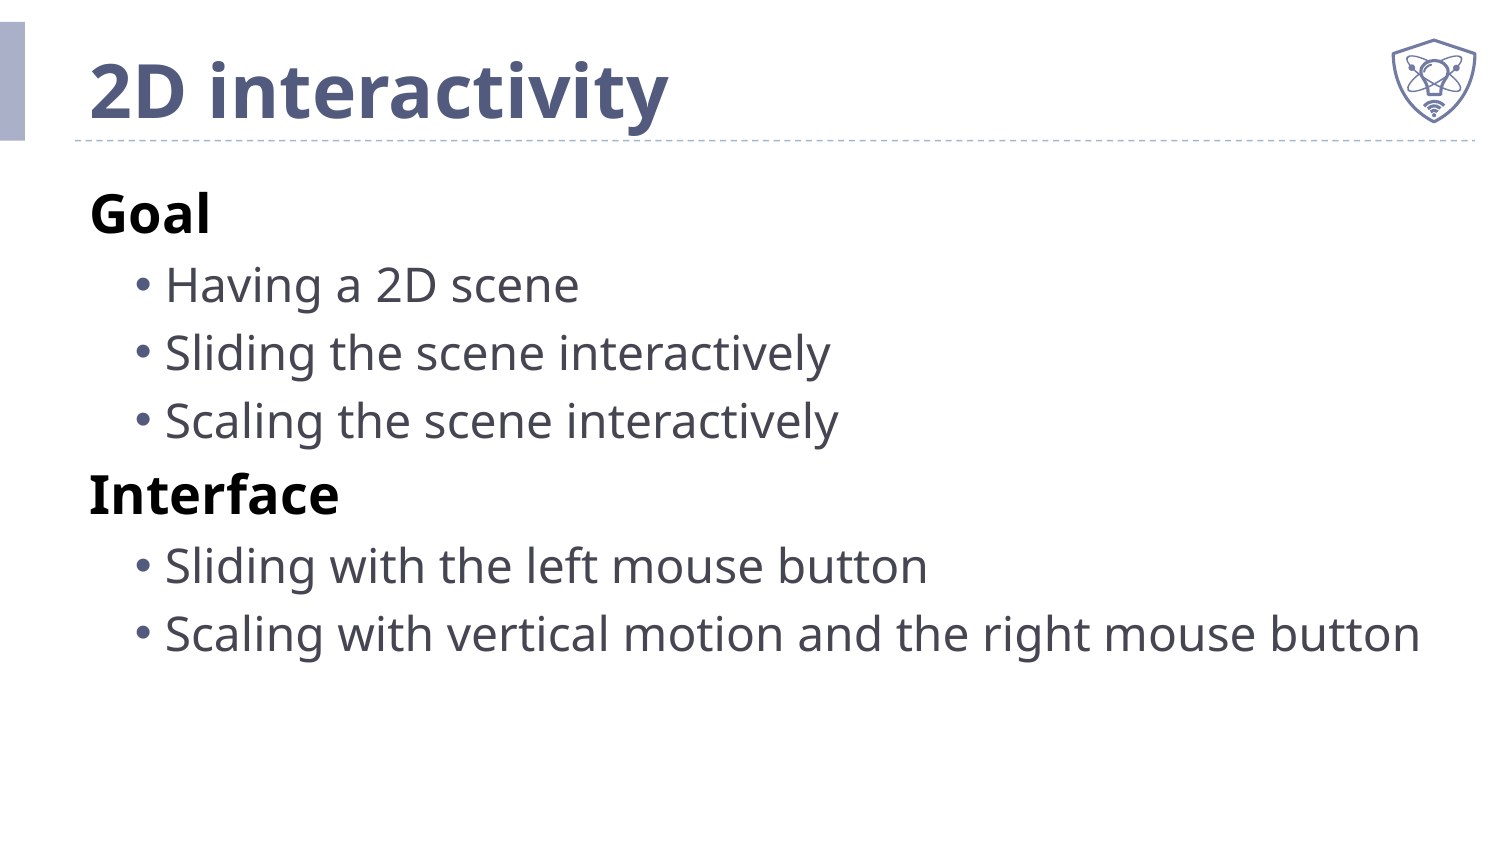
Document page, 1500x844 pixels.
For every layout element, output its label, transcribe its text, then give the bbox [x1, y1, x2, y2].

list Goal Having a 2D scene Sliding the scene interactively Scaling the scene interactively Interface Sliding with the left mouse button Scaling with vertical motion and the right mouse button [75, 171, 1475, 835]
title 2D interactivity [75, 18, 1475, 141]
